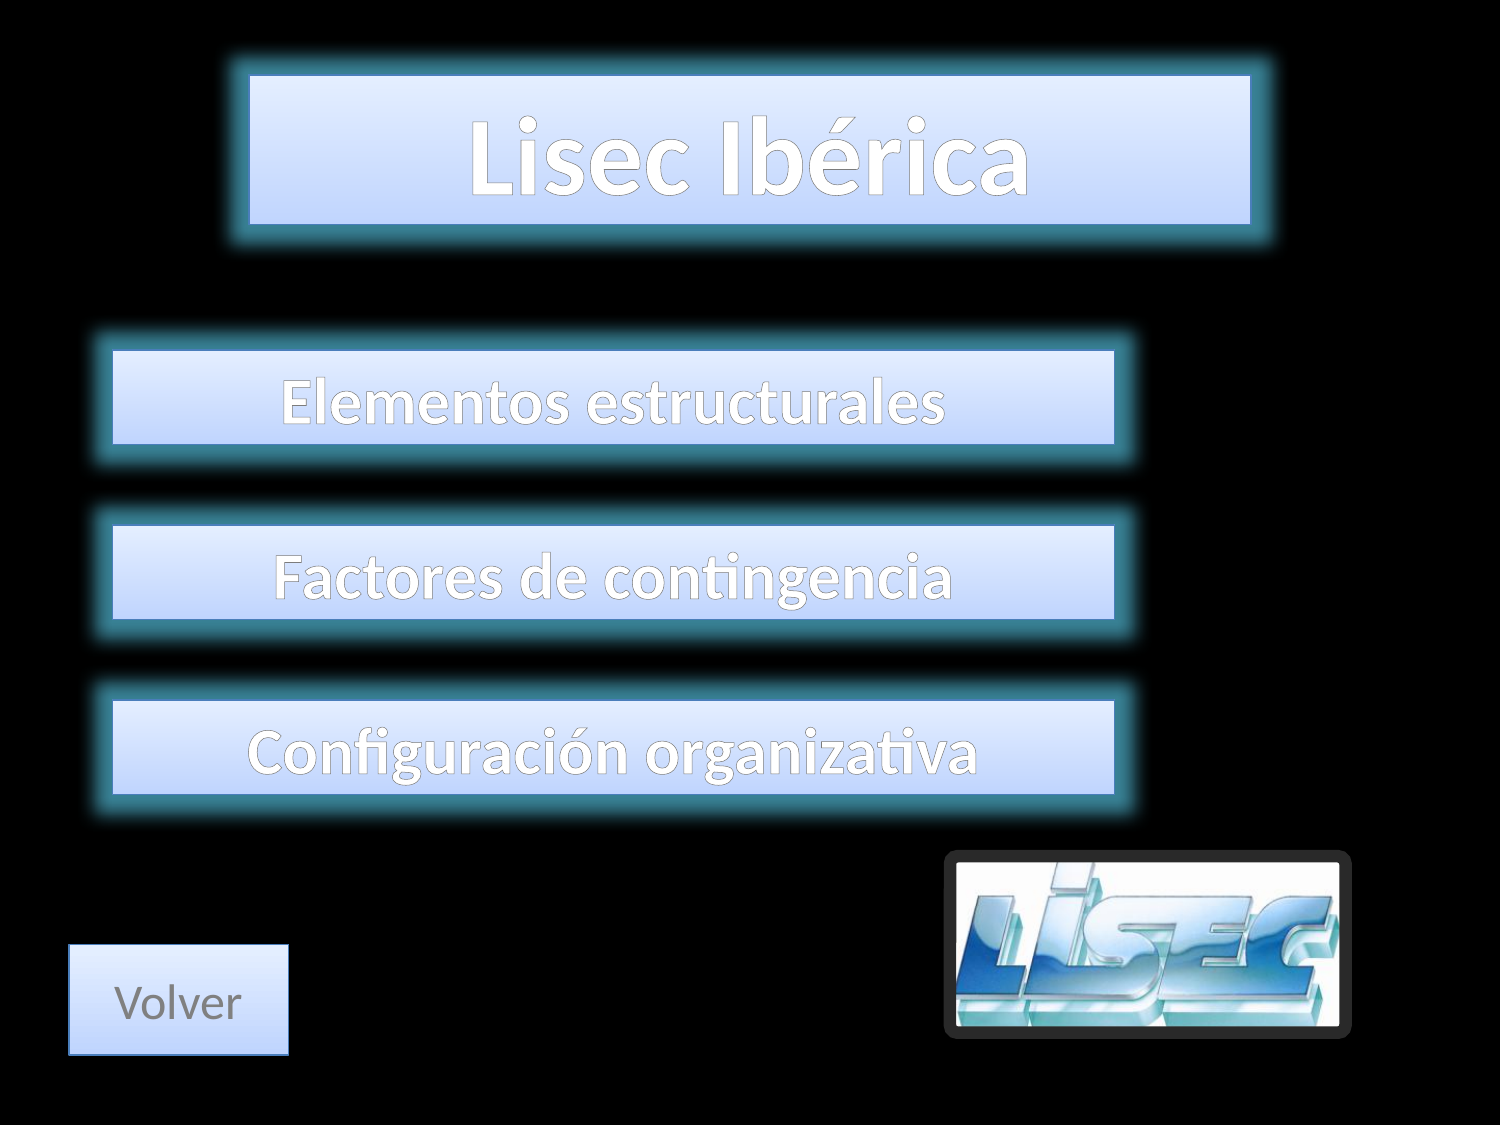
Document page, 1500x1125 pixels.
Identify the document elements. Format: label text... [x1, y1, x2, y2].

text_box Factores de contingencia [112, 524, 1115, 620]
picture [949, 855, 1346, 1033]
text_box Elementos estructurales [112, 349, 1115, 445]
text_box Lisec Ibérica [248, 74, 1252, 225]
text_box Configuración organizativa [112, 699, 1115, 795]
text_box Volver [68, 944, 289, 1056]
